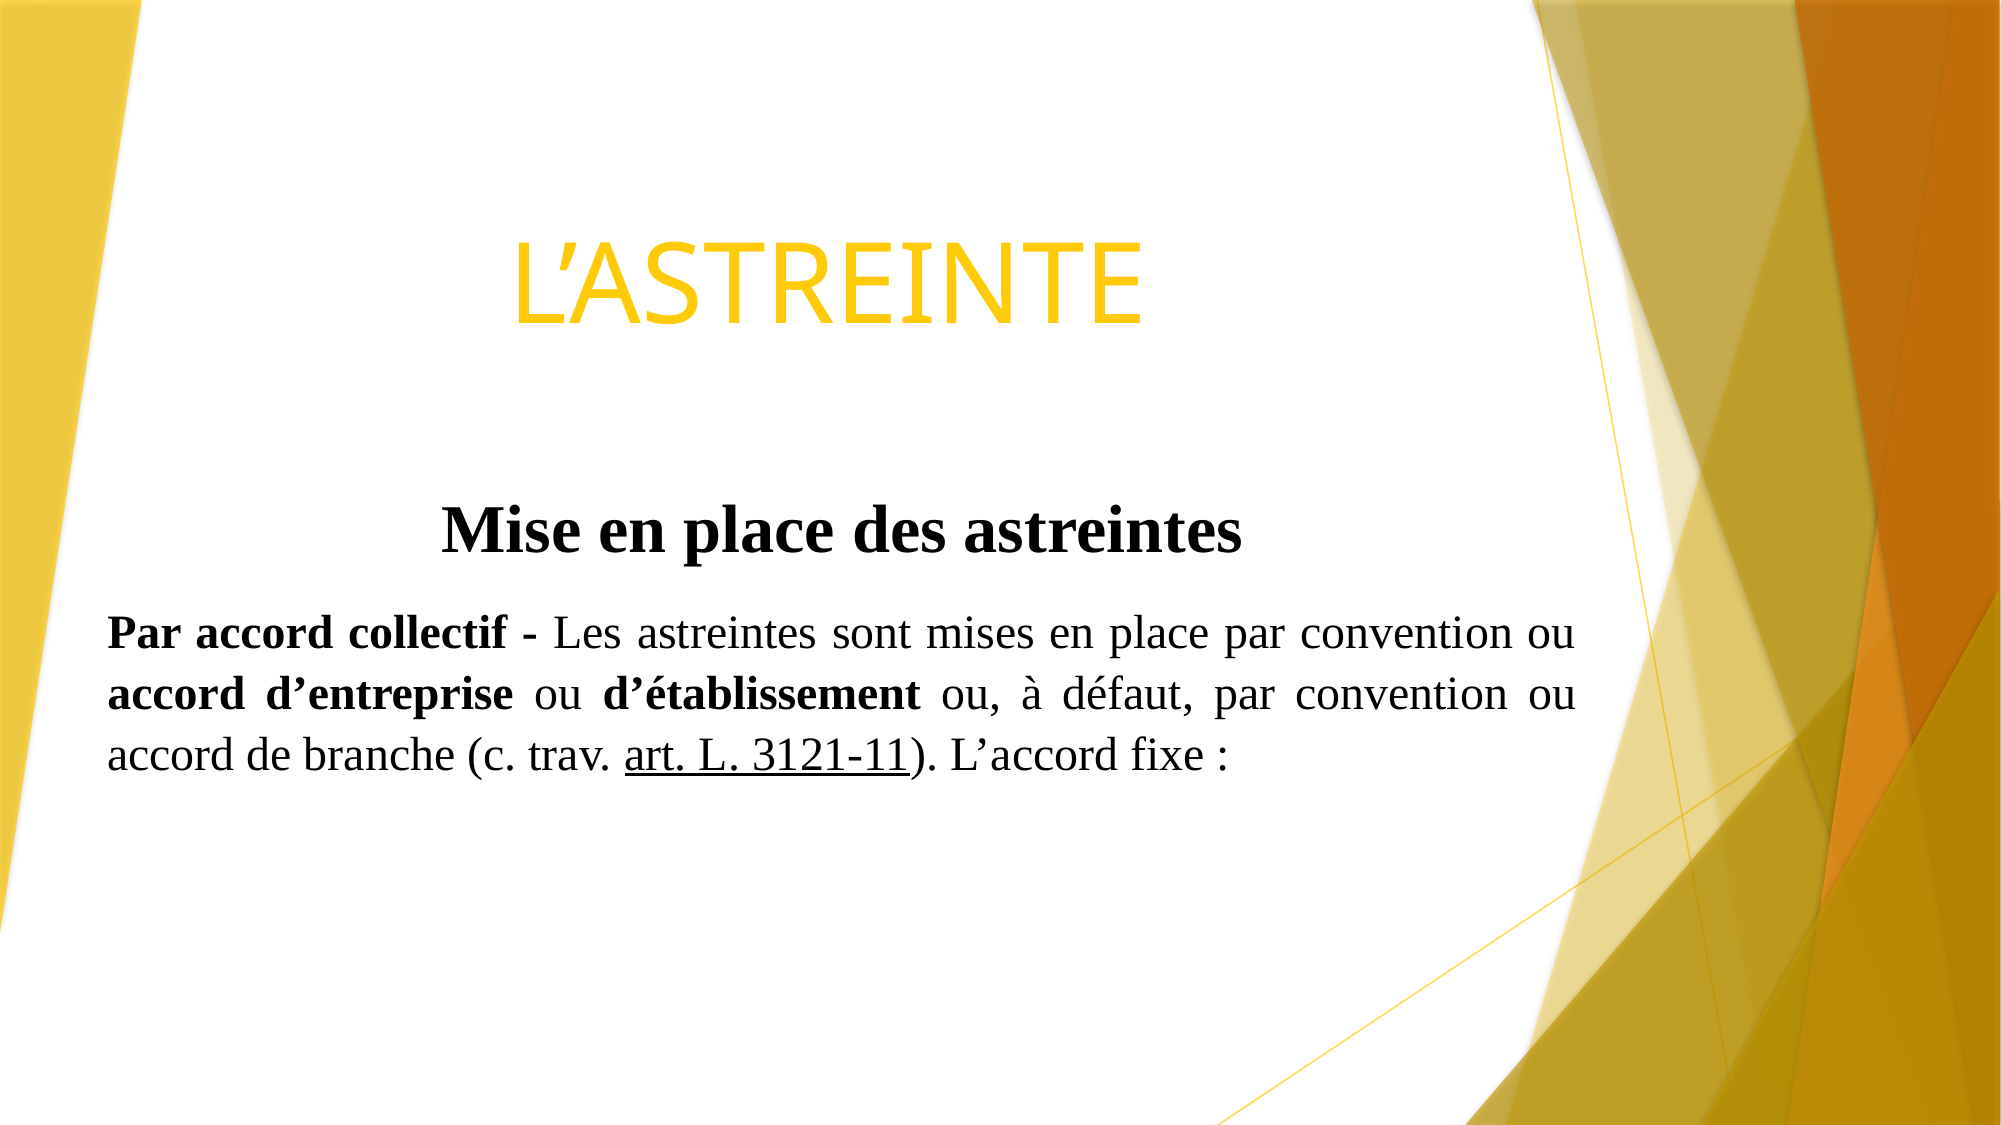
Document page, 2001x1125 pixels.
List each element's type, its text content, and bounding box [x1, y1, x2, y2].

subtitle Mise en place des astreintes Par accord collectif - Les astreintes sont mises en place par convention ou accord d’entreprise ou d’établissement ou, à défaut, par convention ou accord de branche (c. trav. art. L. 3121-11). L’accord fixe : [92, 398, 1593, 790]
title L’ASTREINTE [205, 83, 1480, 354]
